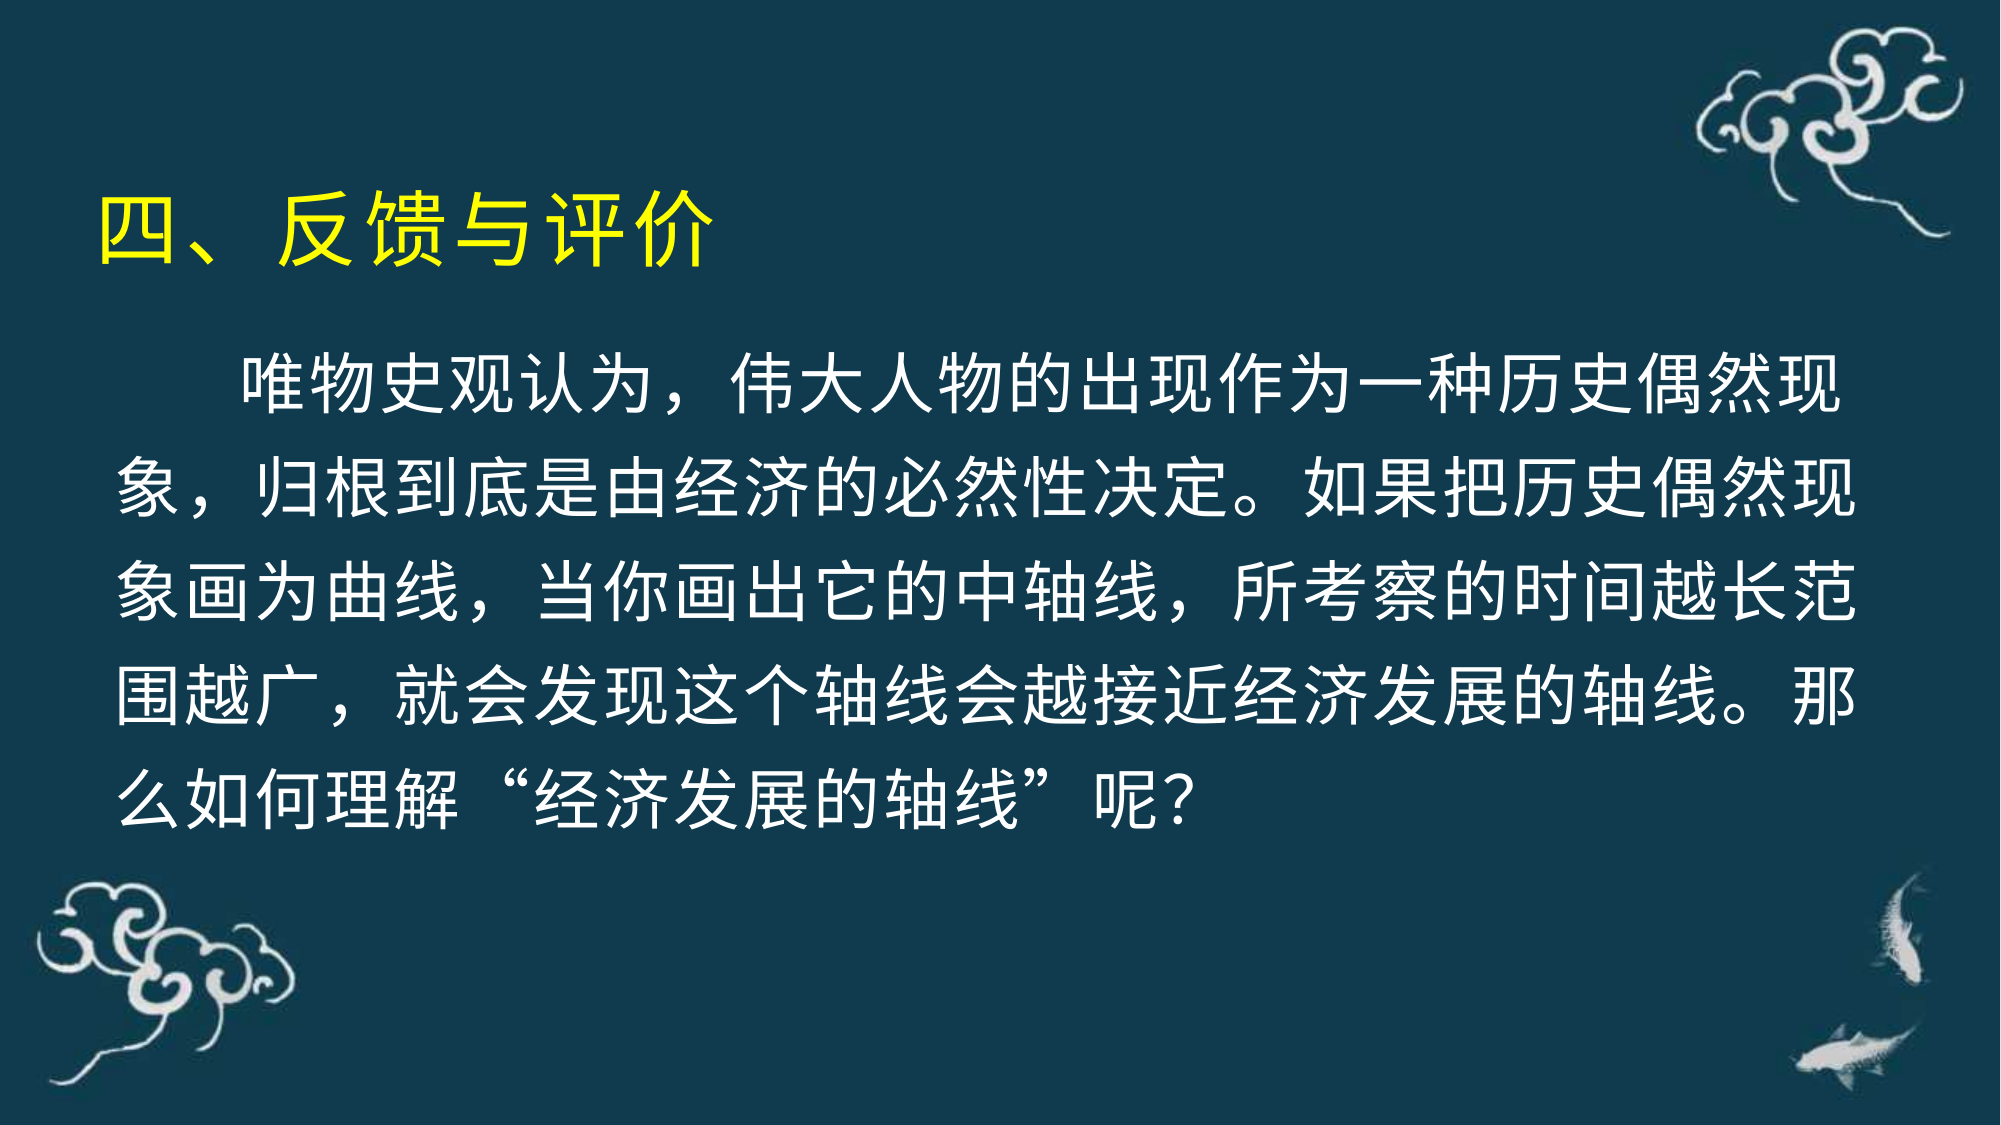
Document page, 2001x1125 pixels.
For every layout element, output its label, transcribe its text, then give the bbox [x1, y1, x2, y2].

picture [0, 0, 2001, 1125]
title 四、反馈与评价 [81, 169, 1881, 286]
list 唯物史观认为，伟大人物的出现作为一种历史偶然现象，归根到底是由经济的必然性决定。如果把历史偶然现象画为曲线，当你画出它的中轴线，所考察的时间越长范围越广，就会发现这个轴线会越接近经济发展的轴线。那么如何理解“经济发展的轴线”呢？ [99, 310, 1900, 1026]
